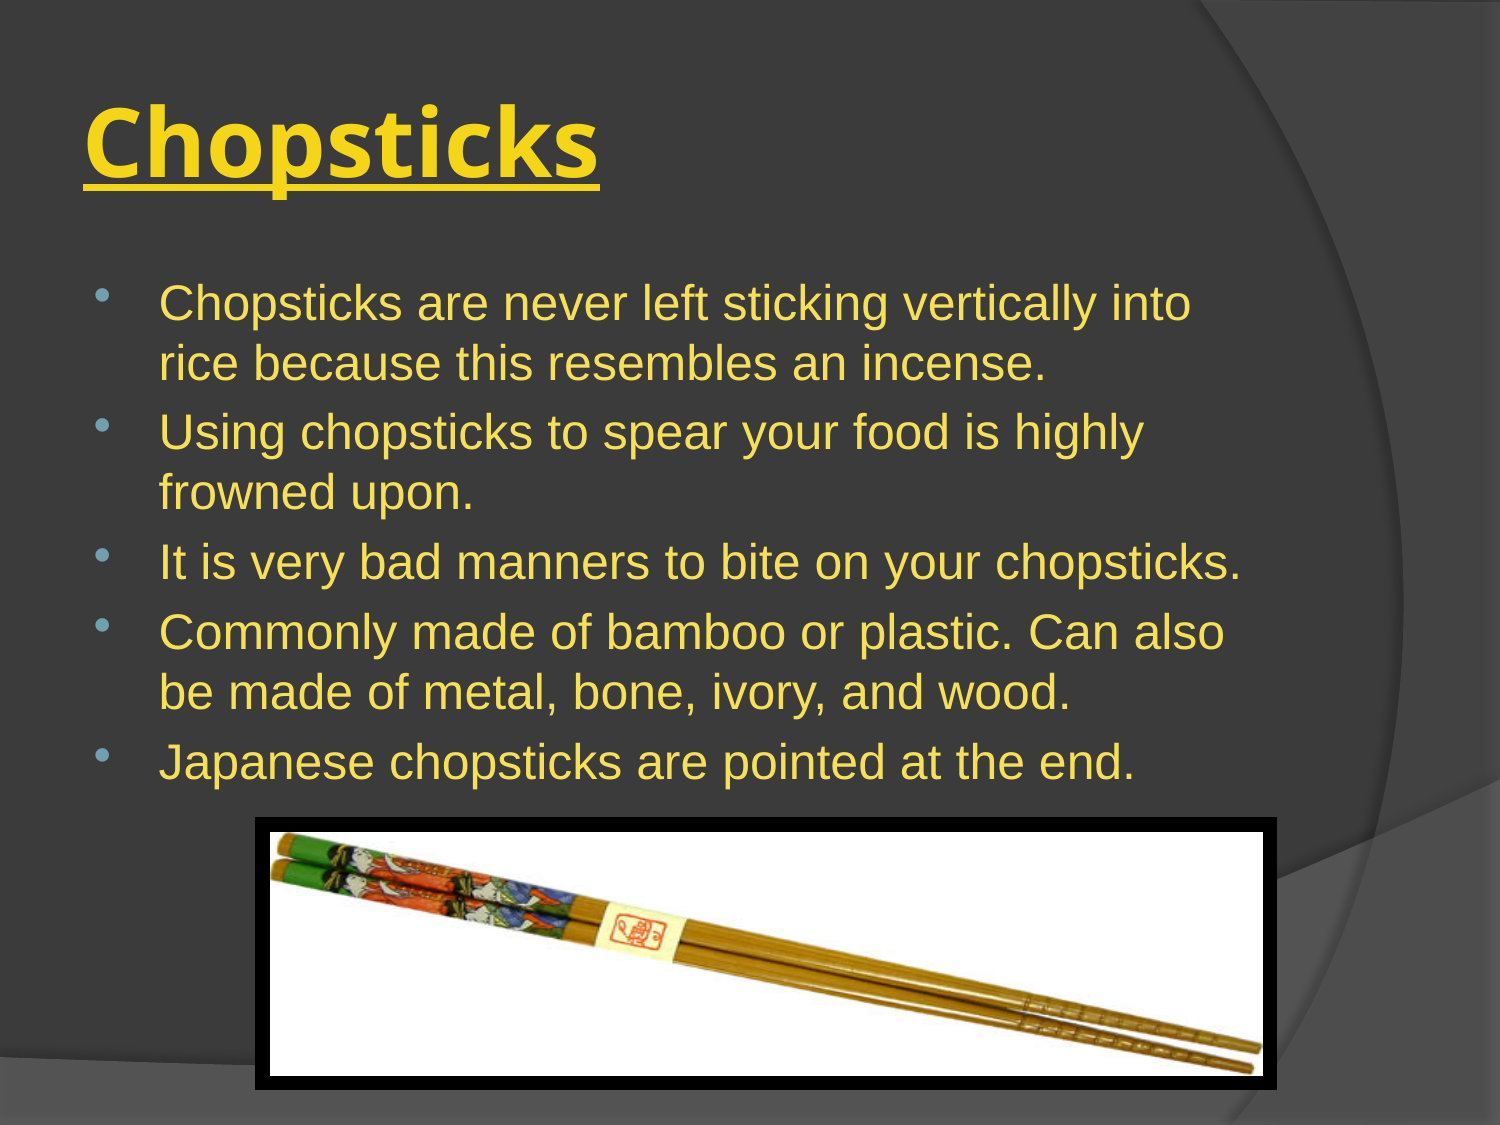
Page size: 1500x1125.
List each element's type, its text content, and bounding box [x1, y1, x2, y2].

title Chopsticks [75, 45, 1300, 233]
list Chopsticks are never left sticking vertically into rice because this resembles an incense. Using chopsticks to spear your food is highly frowned upon. It is very bad manners to bite on your chopsticks. Commonly made of bamboo or plastic. Can also be made of metal, bone, ivory, and wood. Japanese chopsticks are pointed at the end. [75, 262, 1300, 821]
picture [269, 831, 1263, 1076]
